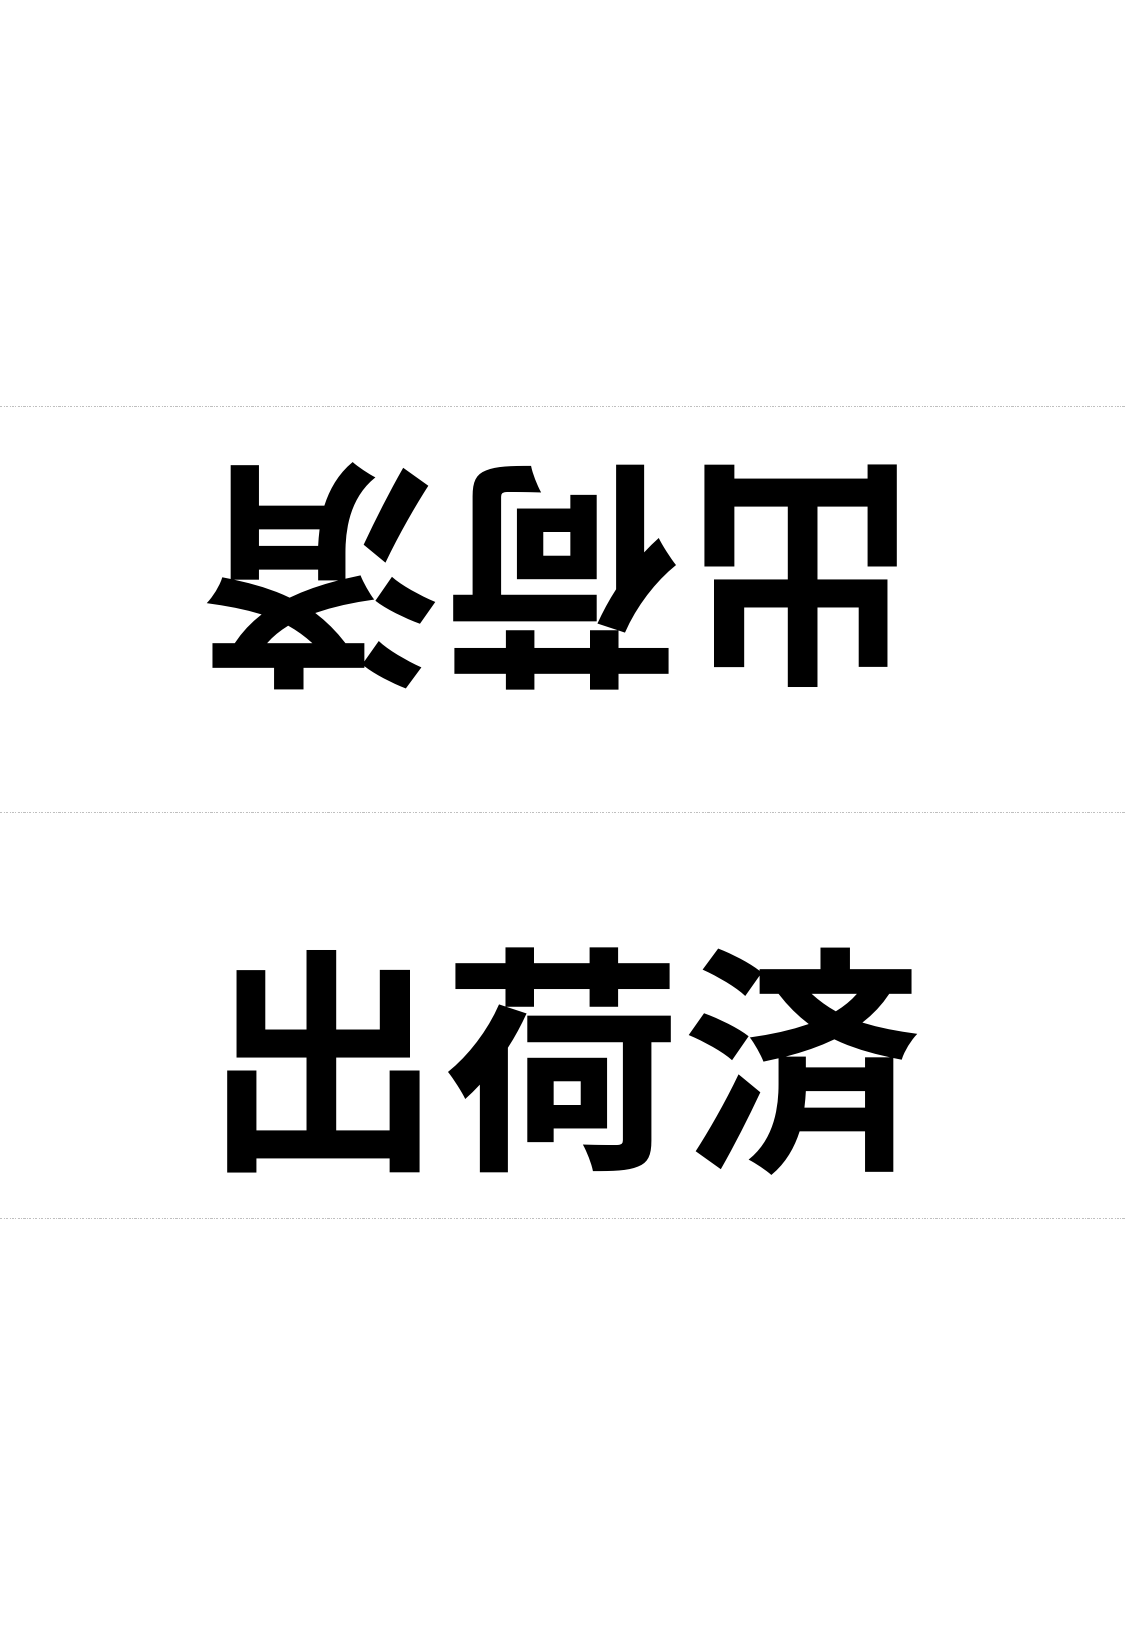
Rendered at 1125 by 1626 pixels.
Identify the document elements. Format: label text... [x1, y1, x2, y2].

text_box 出荷済 [188, 431, 937, 734]
text_box 出荷済 [188, 904, 937, 1207]
